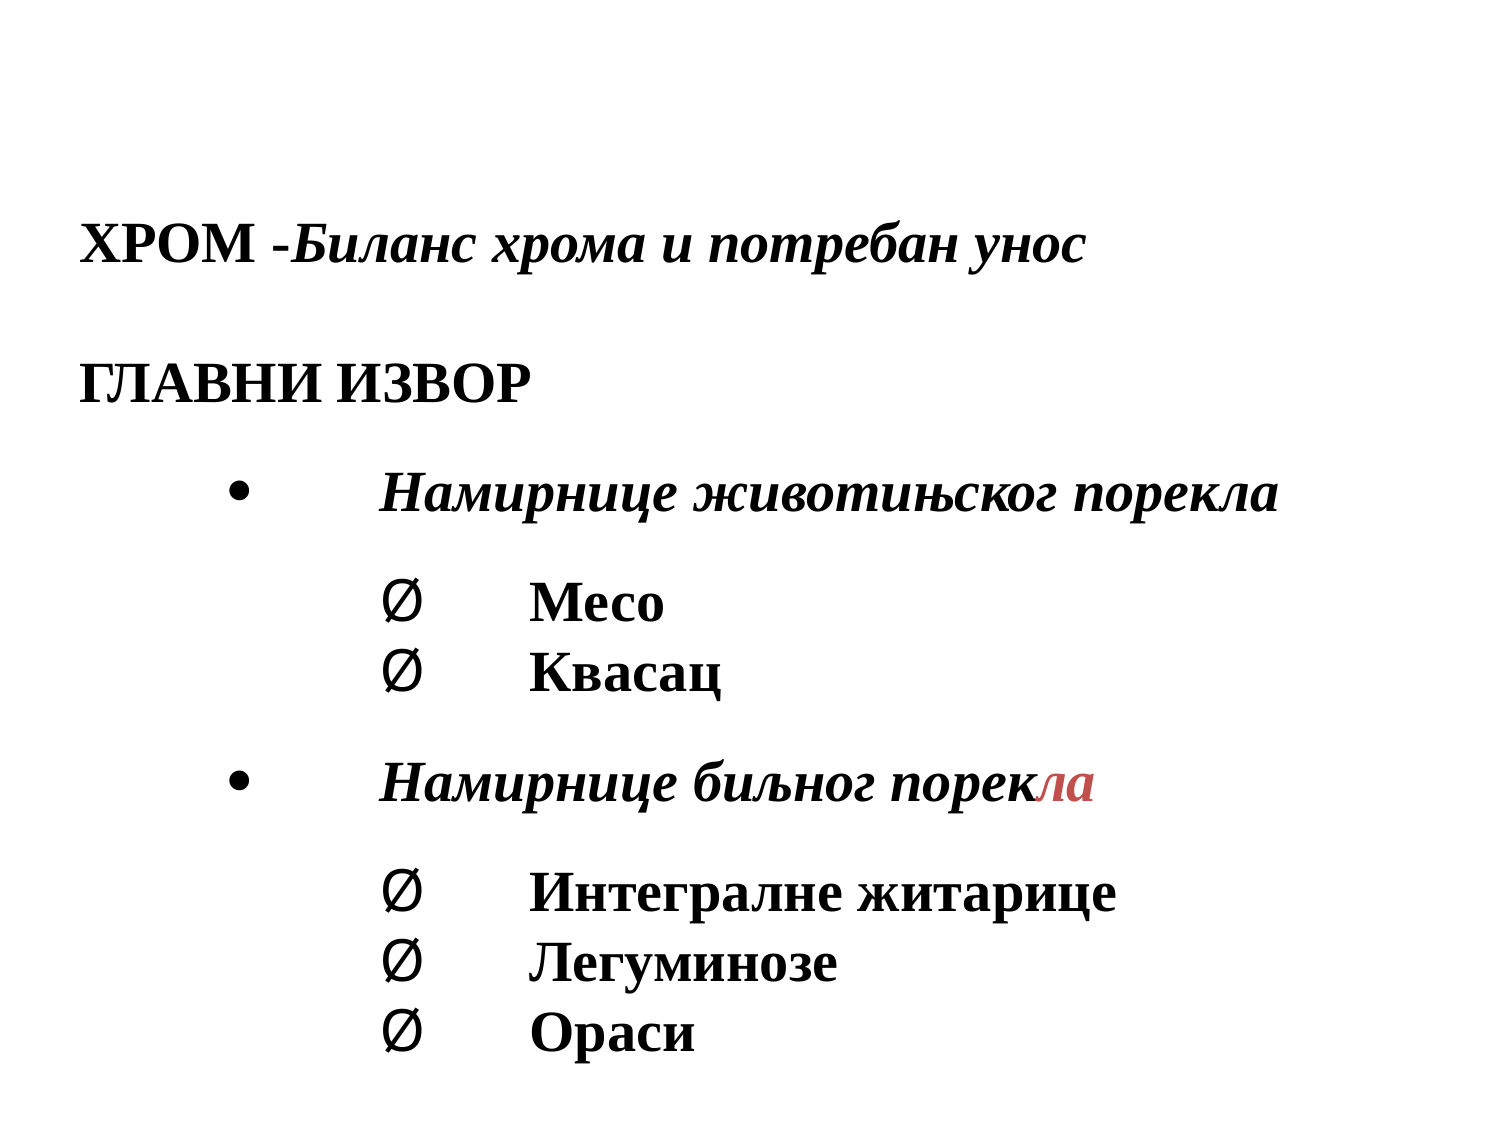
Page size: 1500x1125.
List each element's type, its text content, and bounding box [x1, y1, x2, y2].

text_box ХРОМ -Биланс хрома и потребан унос ГЛАВНИ ИЗВОР · Намирнице животињског порекла Ø Месо Ø Квасац · Намирнице биљног порекла Ø Интегралне житарице Ø Легуминозе Ø Ораси [64, 196, 1403, 1071]
